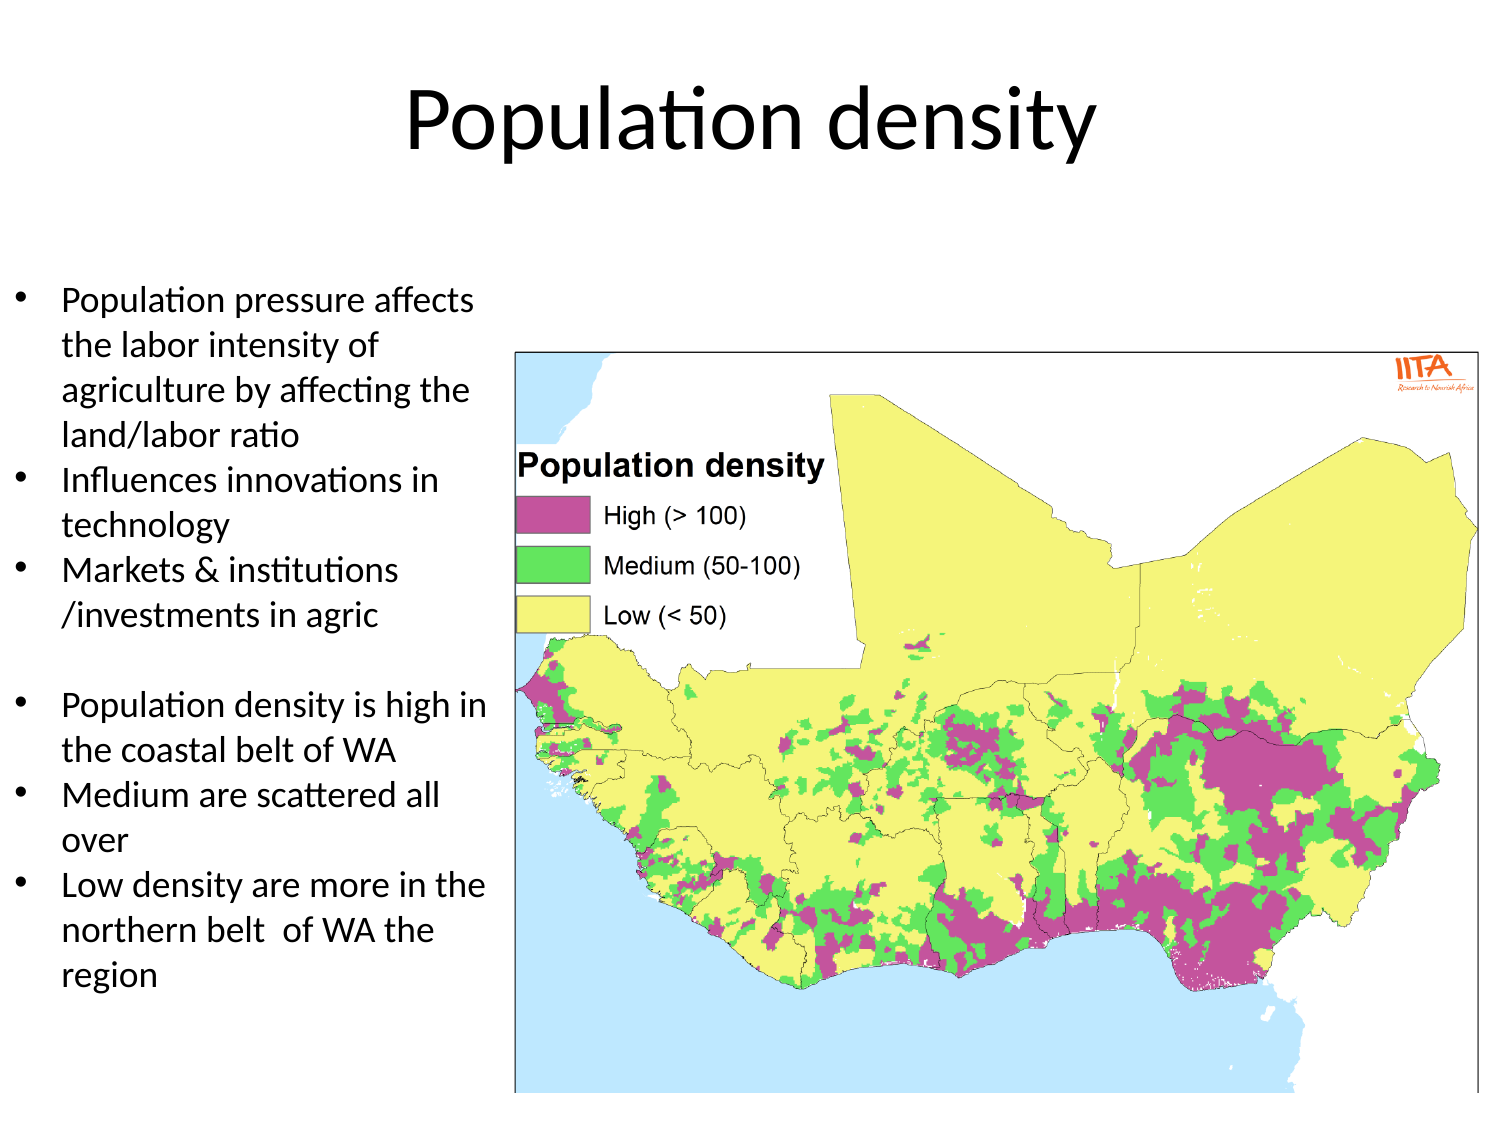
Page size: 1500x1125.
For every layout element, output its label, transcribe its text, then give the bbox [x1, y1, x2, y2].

title Population density [76, 19, 1427, 207]
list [513, 349, 1480, 1093]
text_box Population pressure affects the labor intensity of agriculture by affecting the land/labor ratio Influences innovations in technology Markets & institutions /investments in agric Population density is high in the coastal belt of WA Medium are scattered all over Low density are more in the northern belt of WA the region [0, 267, 514, 1002]
